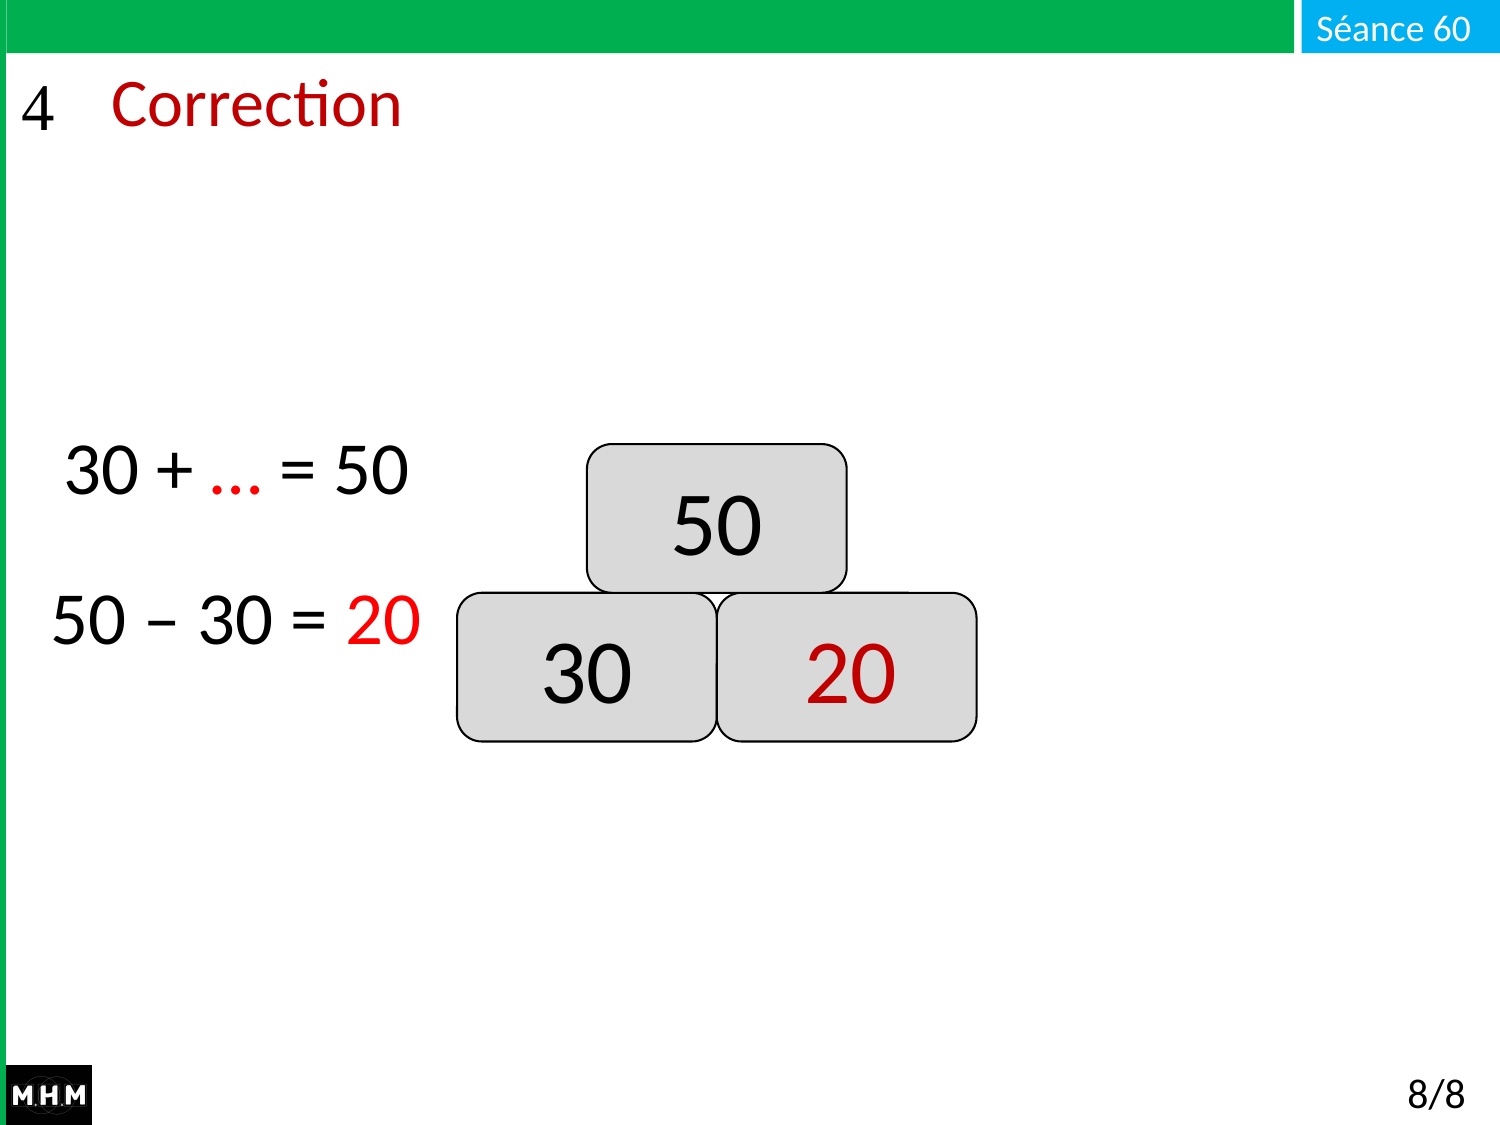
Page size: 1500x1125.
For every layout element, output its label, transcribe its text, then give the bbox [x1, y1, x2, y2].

picture [6, 1065, 92, 1125]
text_box 50 [585, 443, 848, 594]
text_box 20 [789, 604, 917, 729]
text_box 30 [455, 591, 717, 743]
list 8/8 [1373, 1064, 1500, 1125]
text_box 30 + … = 50 [48, 412, 430, 518]
text_box 50 – 30 = 20 [36, 562, 441, 668]
text_box [715, 591, 978, 743]
title Correction [96, 60, 1391, 150]
